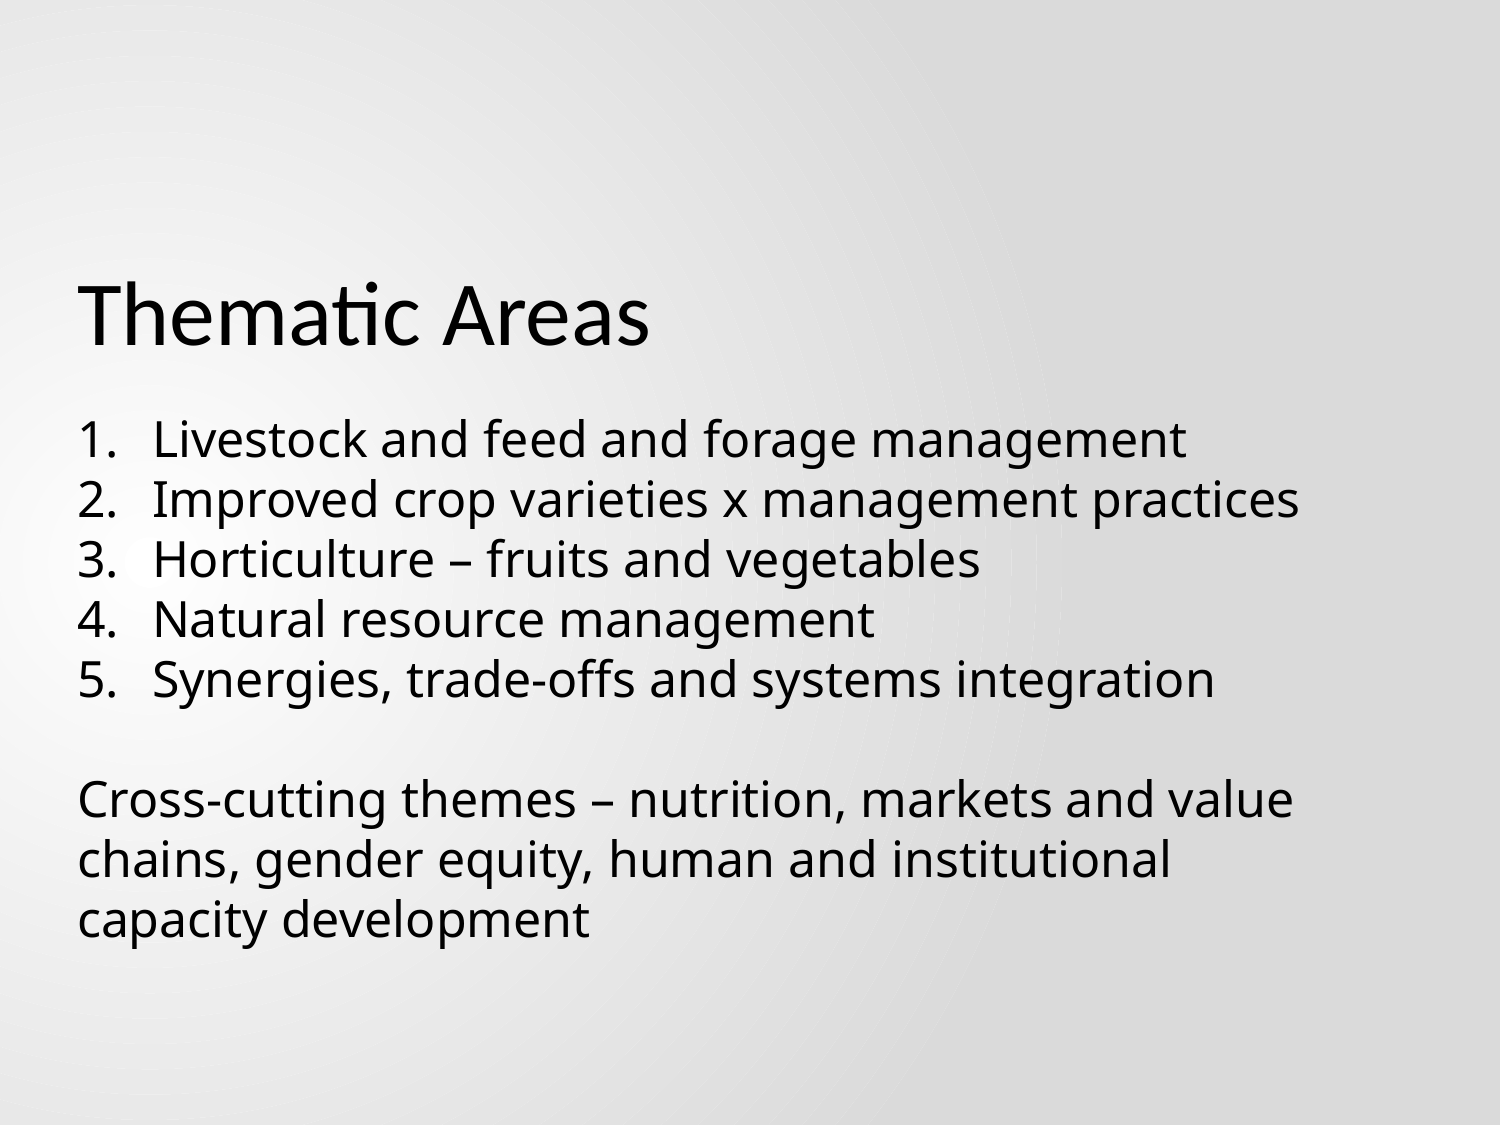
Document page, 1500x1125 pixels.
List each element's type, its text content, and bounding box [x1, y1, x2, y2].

text_box Livestock and feed and forage management Improved crop varieties x management practices Horticulture – fruits and vegetables Natural resource management Synergies, trade-offs and systems integration Cross-cutting themes – nutrition, markets and value chains, gender equity, human and institutional capacity development [62, 399, 1391, 955]
text_box Thematic Areas [62, 246, 1425, 371]
